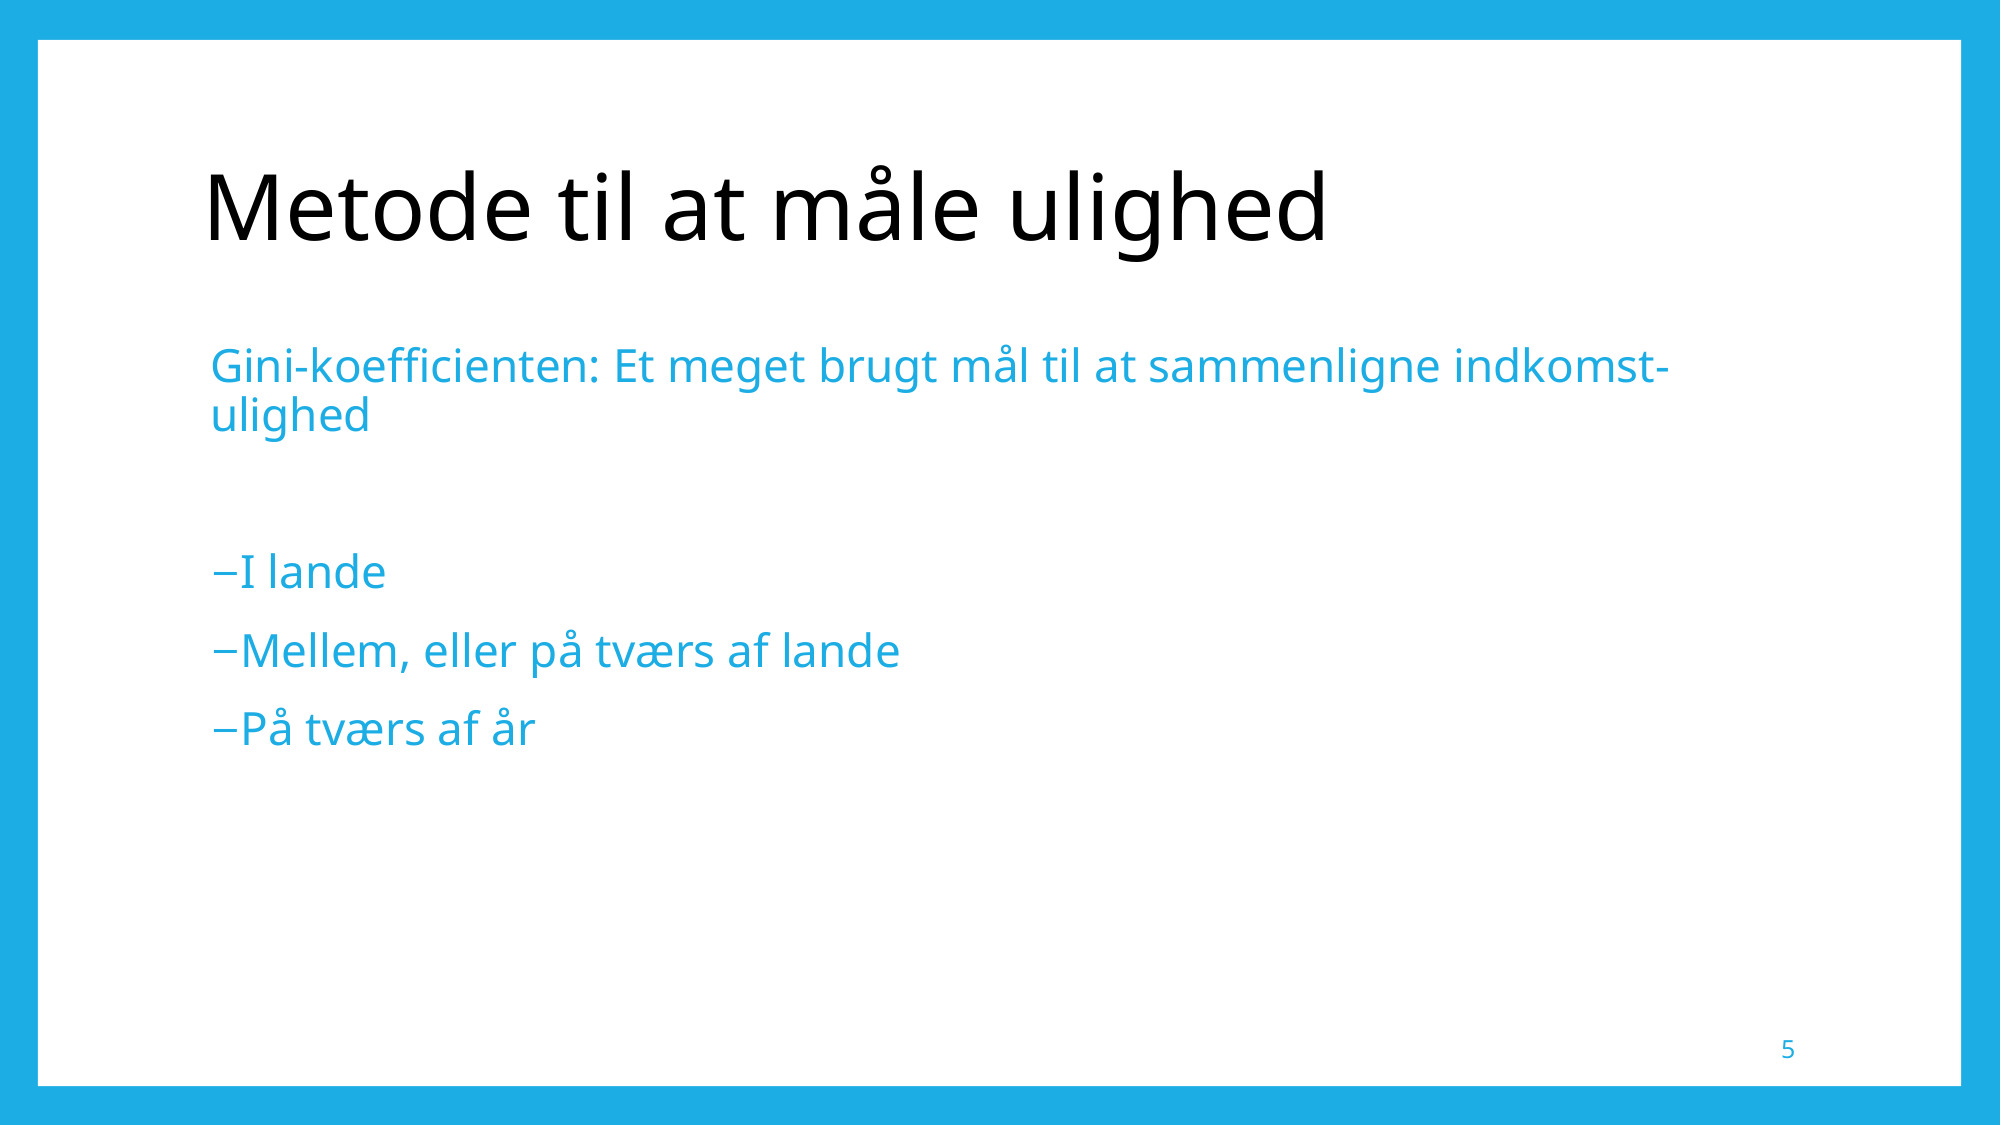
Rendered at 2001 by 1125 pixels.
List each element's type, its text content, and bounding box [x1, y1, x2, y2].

slide_number 5 [1530, 1020, 1811, 1081]
list Gini-koefficienten: Et meget brugt mål til at sammenligne indkomst-ulighed I lande Mellem, eller på tværs af lande På tværs af år [187, 335, 1808, 998]
title Metode til at måle ulighed [187, 99, 1808, 323]
